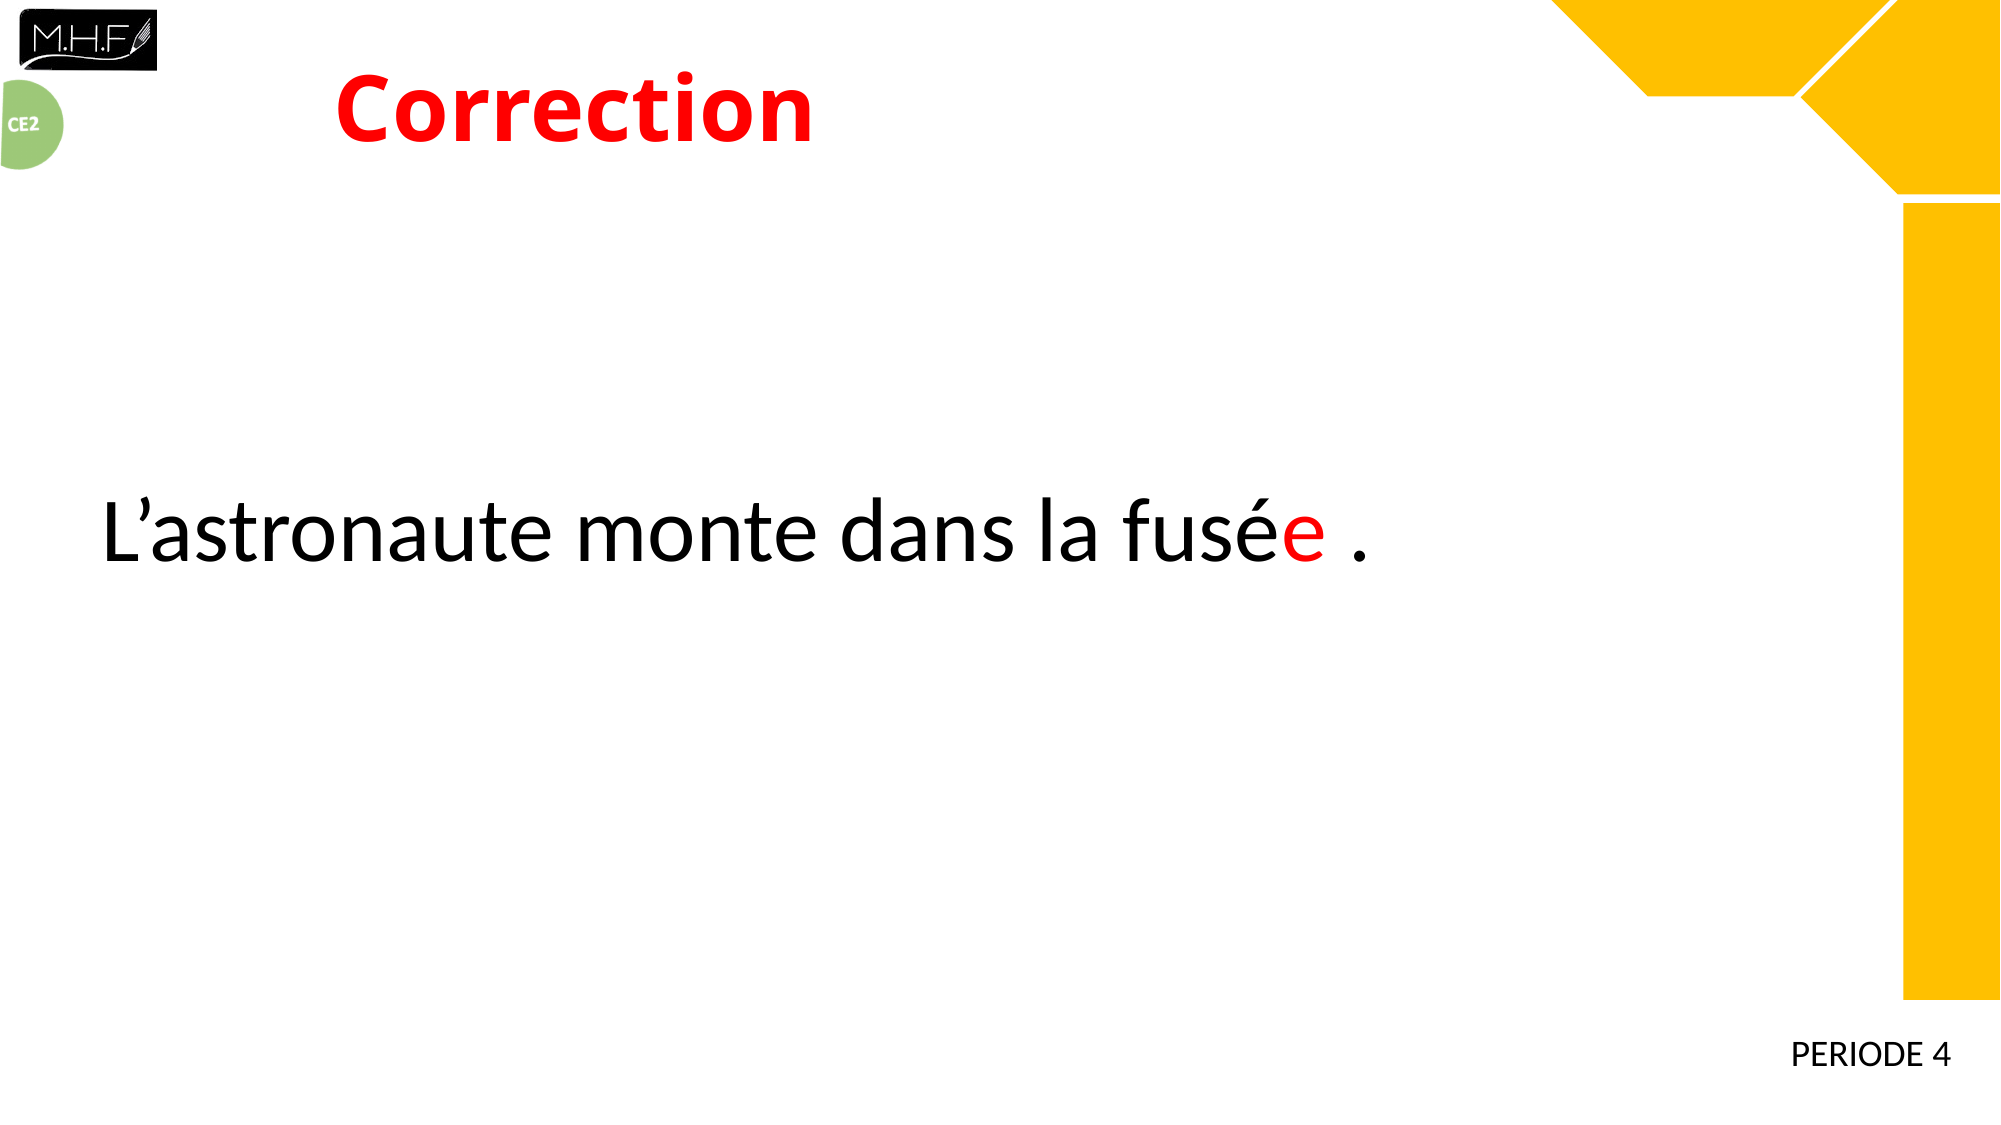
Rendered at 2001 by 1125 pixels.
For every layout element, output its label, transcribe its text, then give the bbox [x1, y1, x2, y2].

text_box [1902, 202, 2000, 1001]
picture [0, 7, 157, 208]
text_box [1549, 0, 1892, 98]
text_box [1799, 0, 2000, 196]
title Correction [318, 3, 1865, 221]
text_box PERIODE 4 [1362, 1021, 1967, 1125]
list L’astronaute monte dans la fusée . [86, 300, 1530, 1015]
